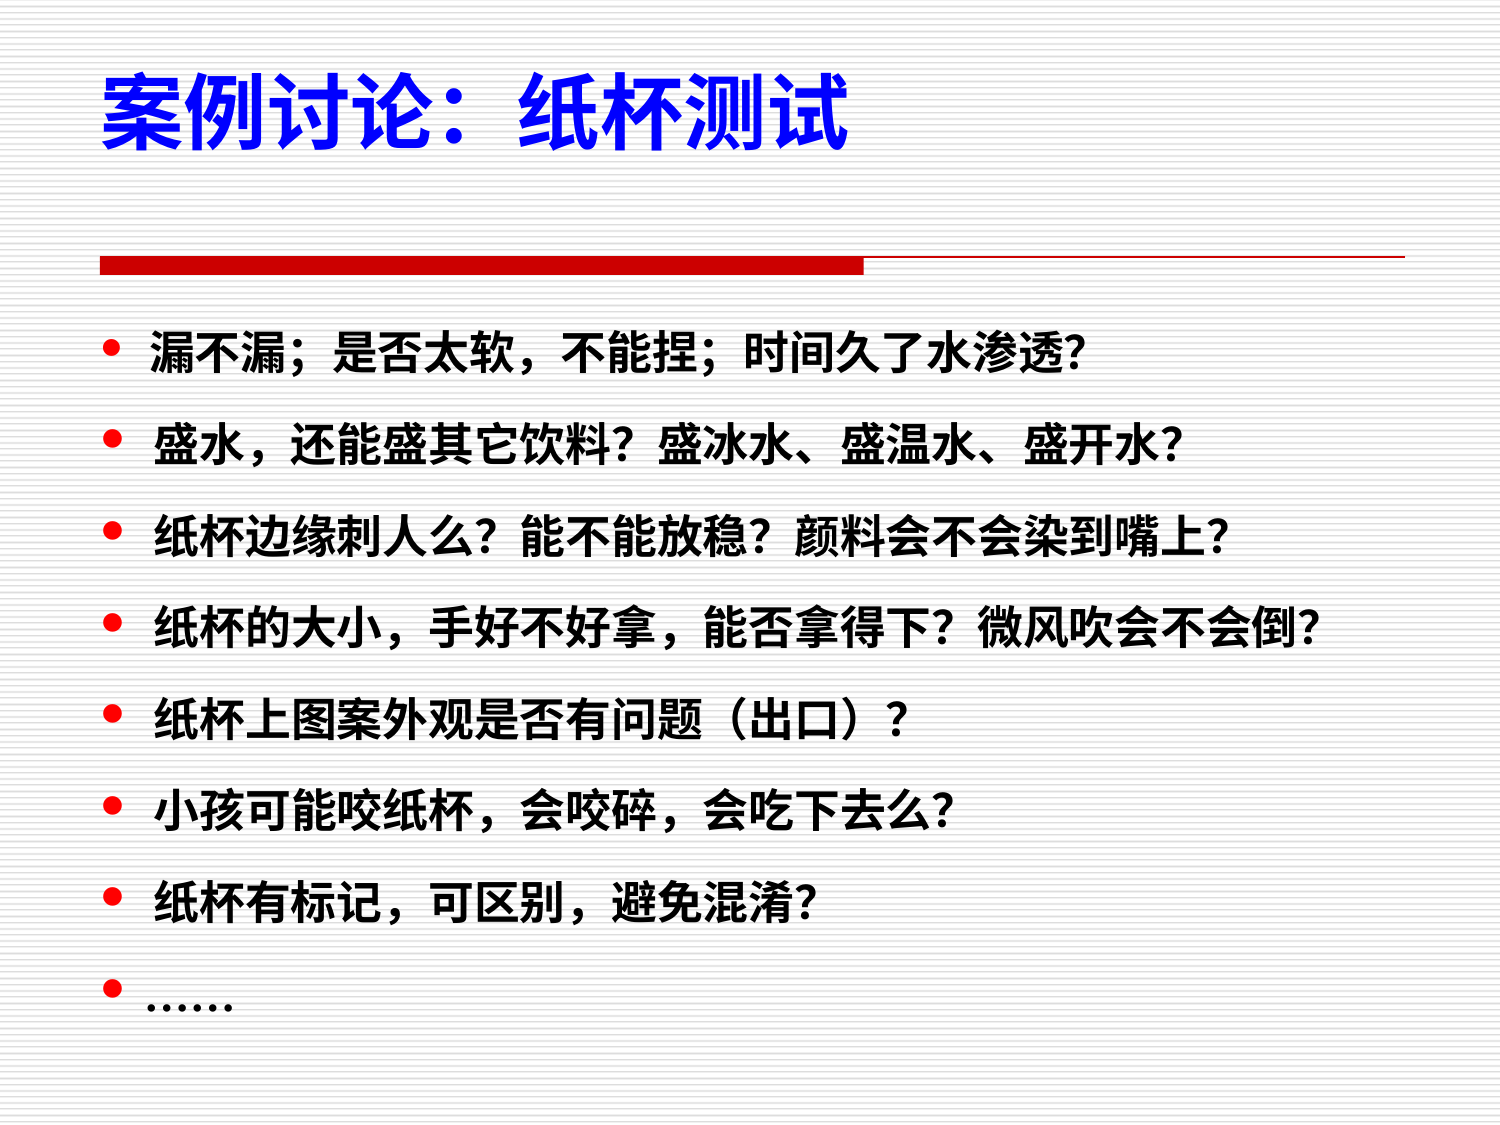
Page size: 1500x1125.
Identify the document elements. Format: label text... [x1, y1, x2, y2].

picture [0, 0, 1500, 1125]
title 案例讨论：纸杯测试 [85, 58, 892, 168]
text_box 漏不漏；是否太软，不能捏；时间久了水渗透？ 盛水，还能盛其它饮料？盛冰水、盛温水、盛开水？ 纸杯边缘刺人么？能不能放稳？颜料会不会染到嘴上？ 纸杯的大小，手好不好拿，能否拿得下？微风吹会不会倒？ 纸杯上图案外观是否有问题（出口）？ 小孩可能咬纸杯，会咬碎，会吃下去么？ 纸杯有标记，可区别，避免混淆？ …… [85, 289, 1415, 1028]
